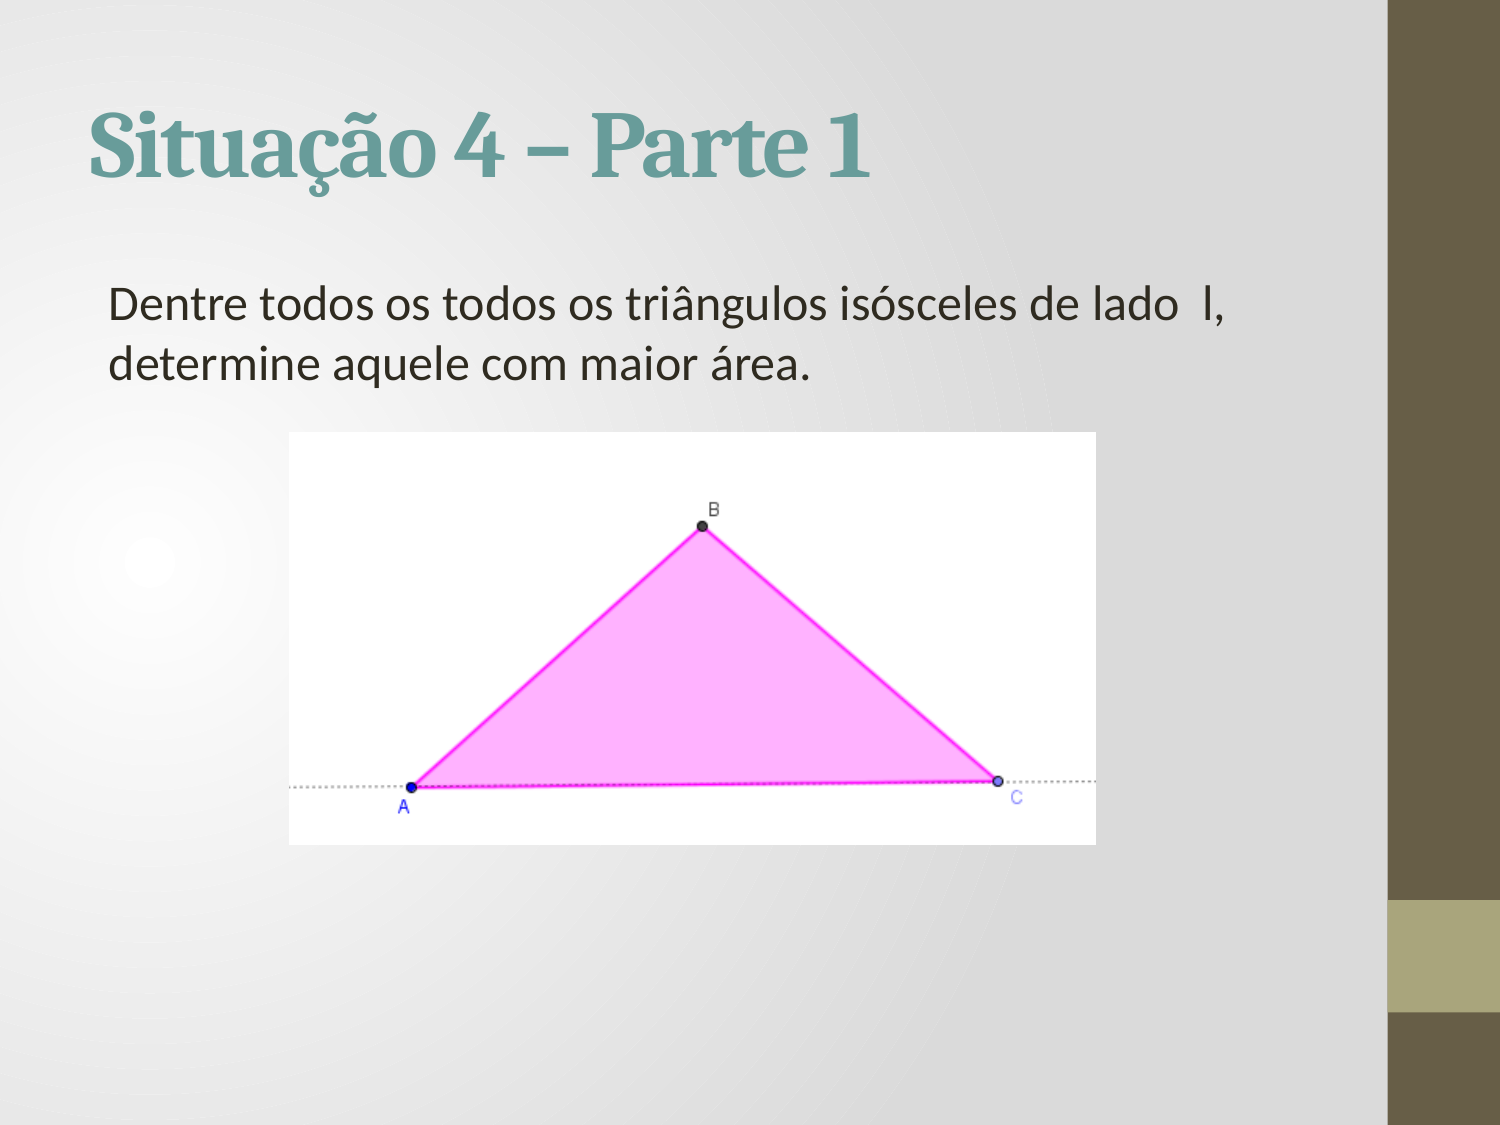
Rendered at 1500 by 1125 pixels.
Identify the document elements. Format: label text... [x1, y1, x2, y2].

picture [288, 432, 1097, 846]
list Dentre todos os todos os triângulos isósceles de lado l, determine aquele com maior área. [75, 262, 1325, 1050]
title Situação 4 – Parte 1 [75, 45, 1325, 233]
